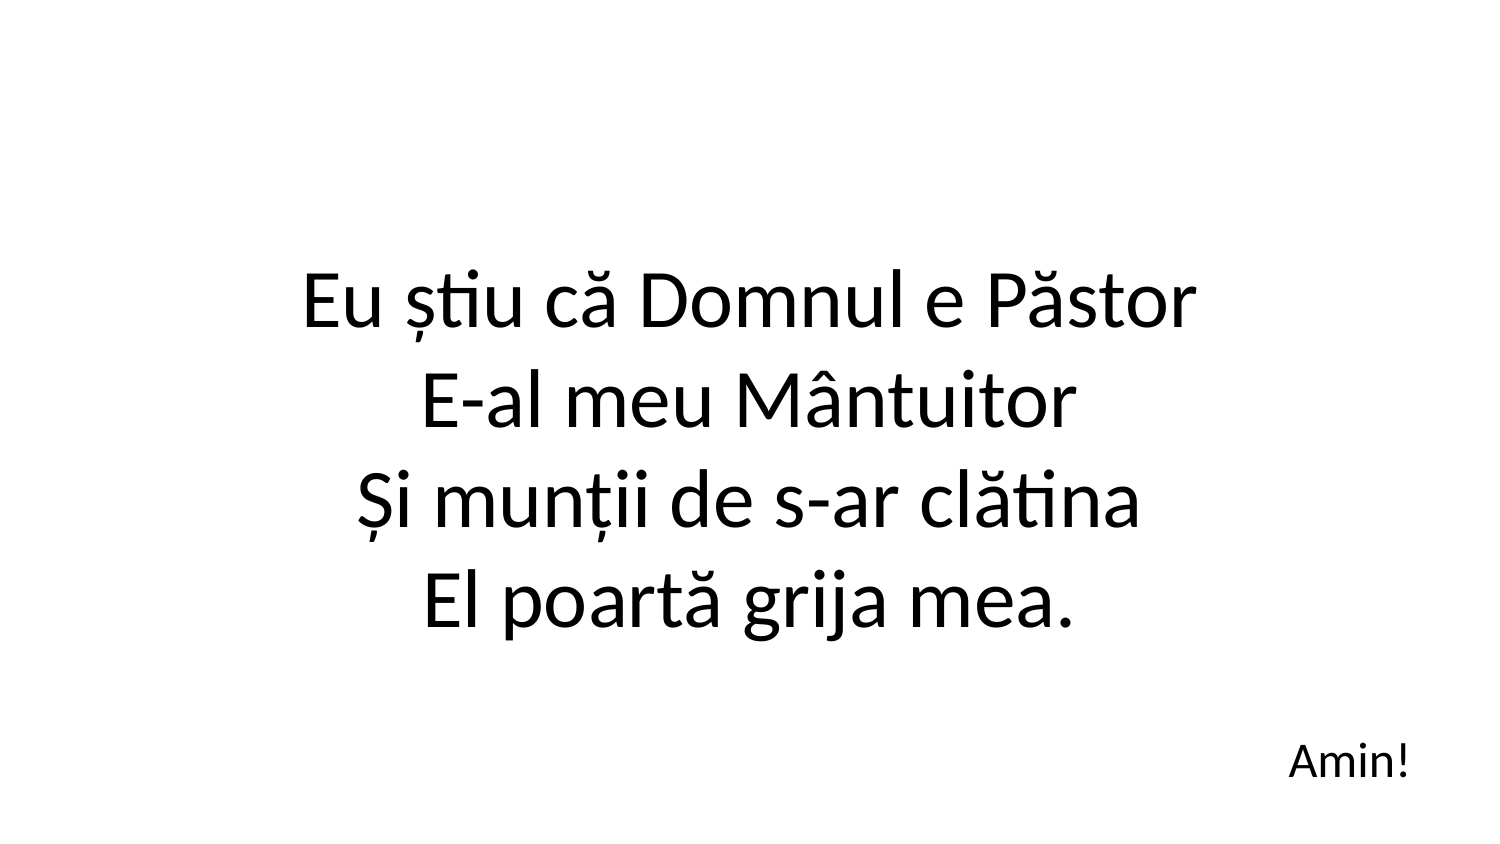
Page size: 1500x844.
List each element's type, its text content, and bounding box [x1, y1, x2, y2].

text_box Amin! [1273, 674, 1427, 795]
text_box Eu știu că Domnul e Păstor E-al meu Mântuitor Și munții de s-ar clătina El poartă grija mea. [286, 192, 1214, 652]
